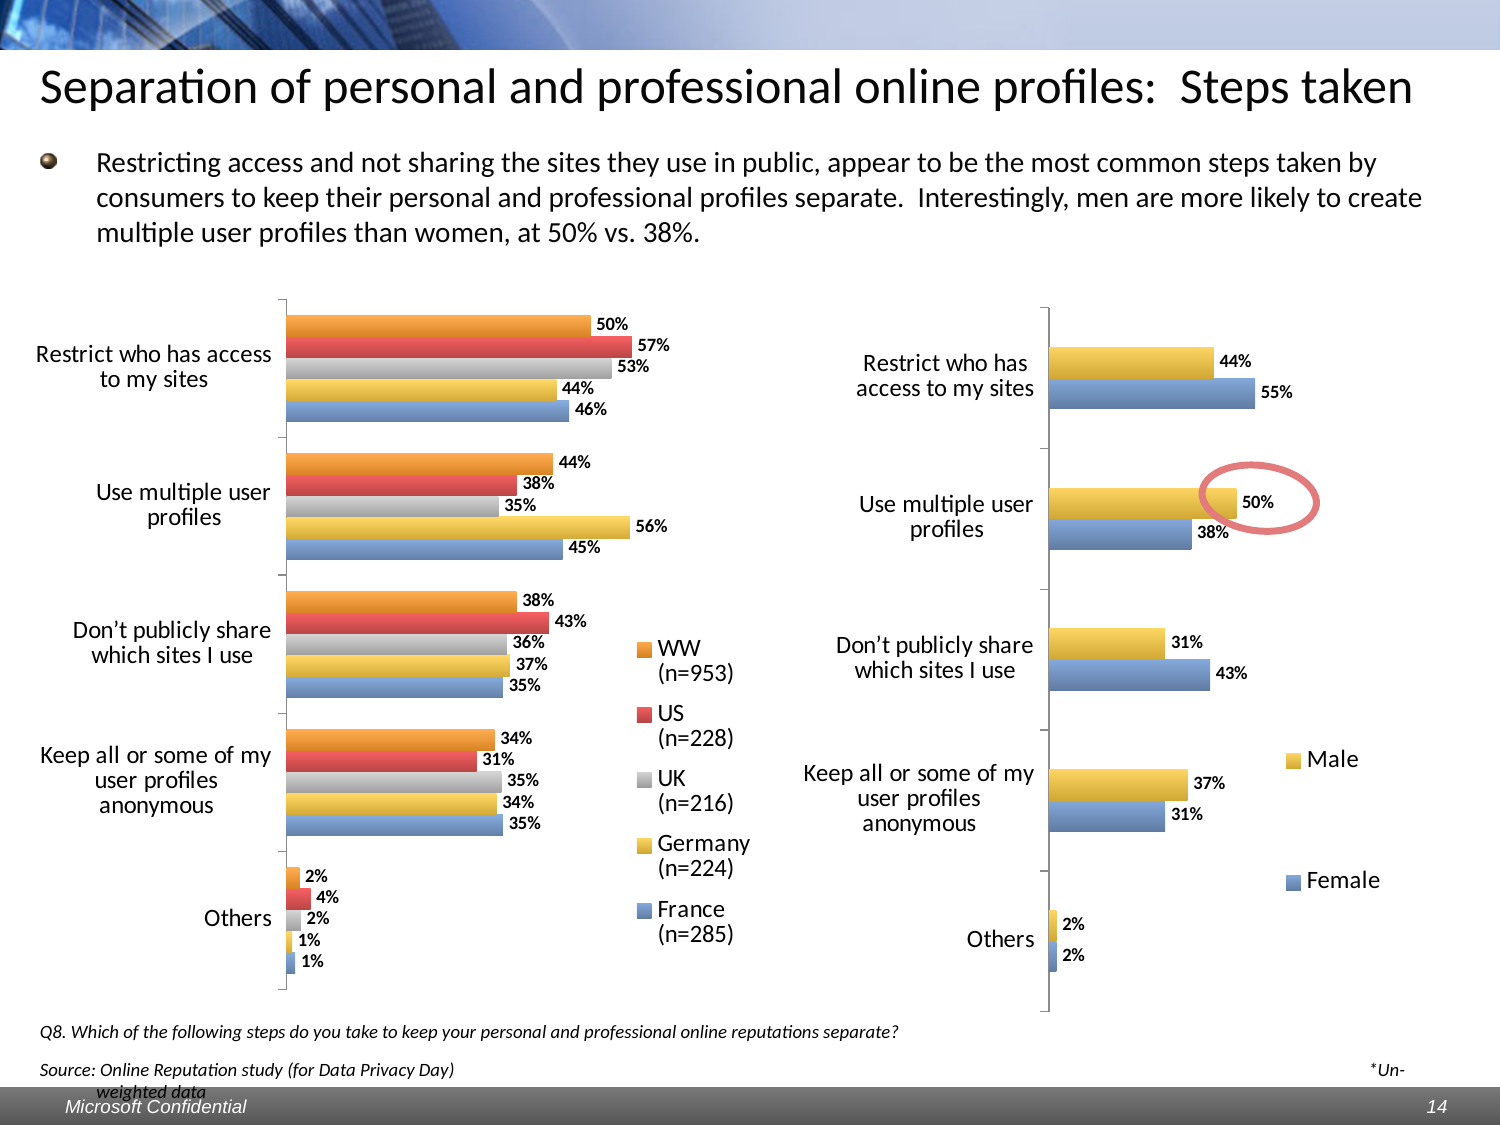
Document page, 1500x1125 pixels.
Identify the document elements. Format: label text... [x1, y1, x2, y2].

list Restricting access and not sharing the sites they use in public, appear to be the most common steps taken by consumers to keep their personal and professional profiles separate. Interestingly, men are more likely to create multiple user profiles than women, at 50% vs. 38%. [24, 135, 1475, 330]
list Source: Online Reputation study (for Data Privacy Day) *Un-weighted data [24, 1050, 1475, 1088]
title Separation of personal and professional online profiles: Steps taken [24, 52, 1475, 115]
chart [35, 273, 1469, 1020]
picture [0, 0, 1500, 51]
picture [39, 152, 57, 169]
list Q8. Which of the following steps do you take to keep your personal and professional online reputations separate? [24, 1012, 1475, 1050]
